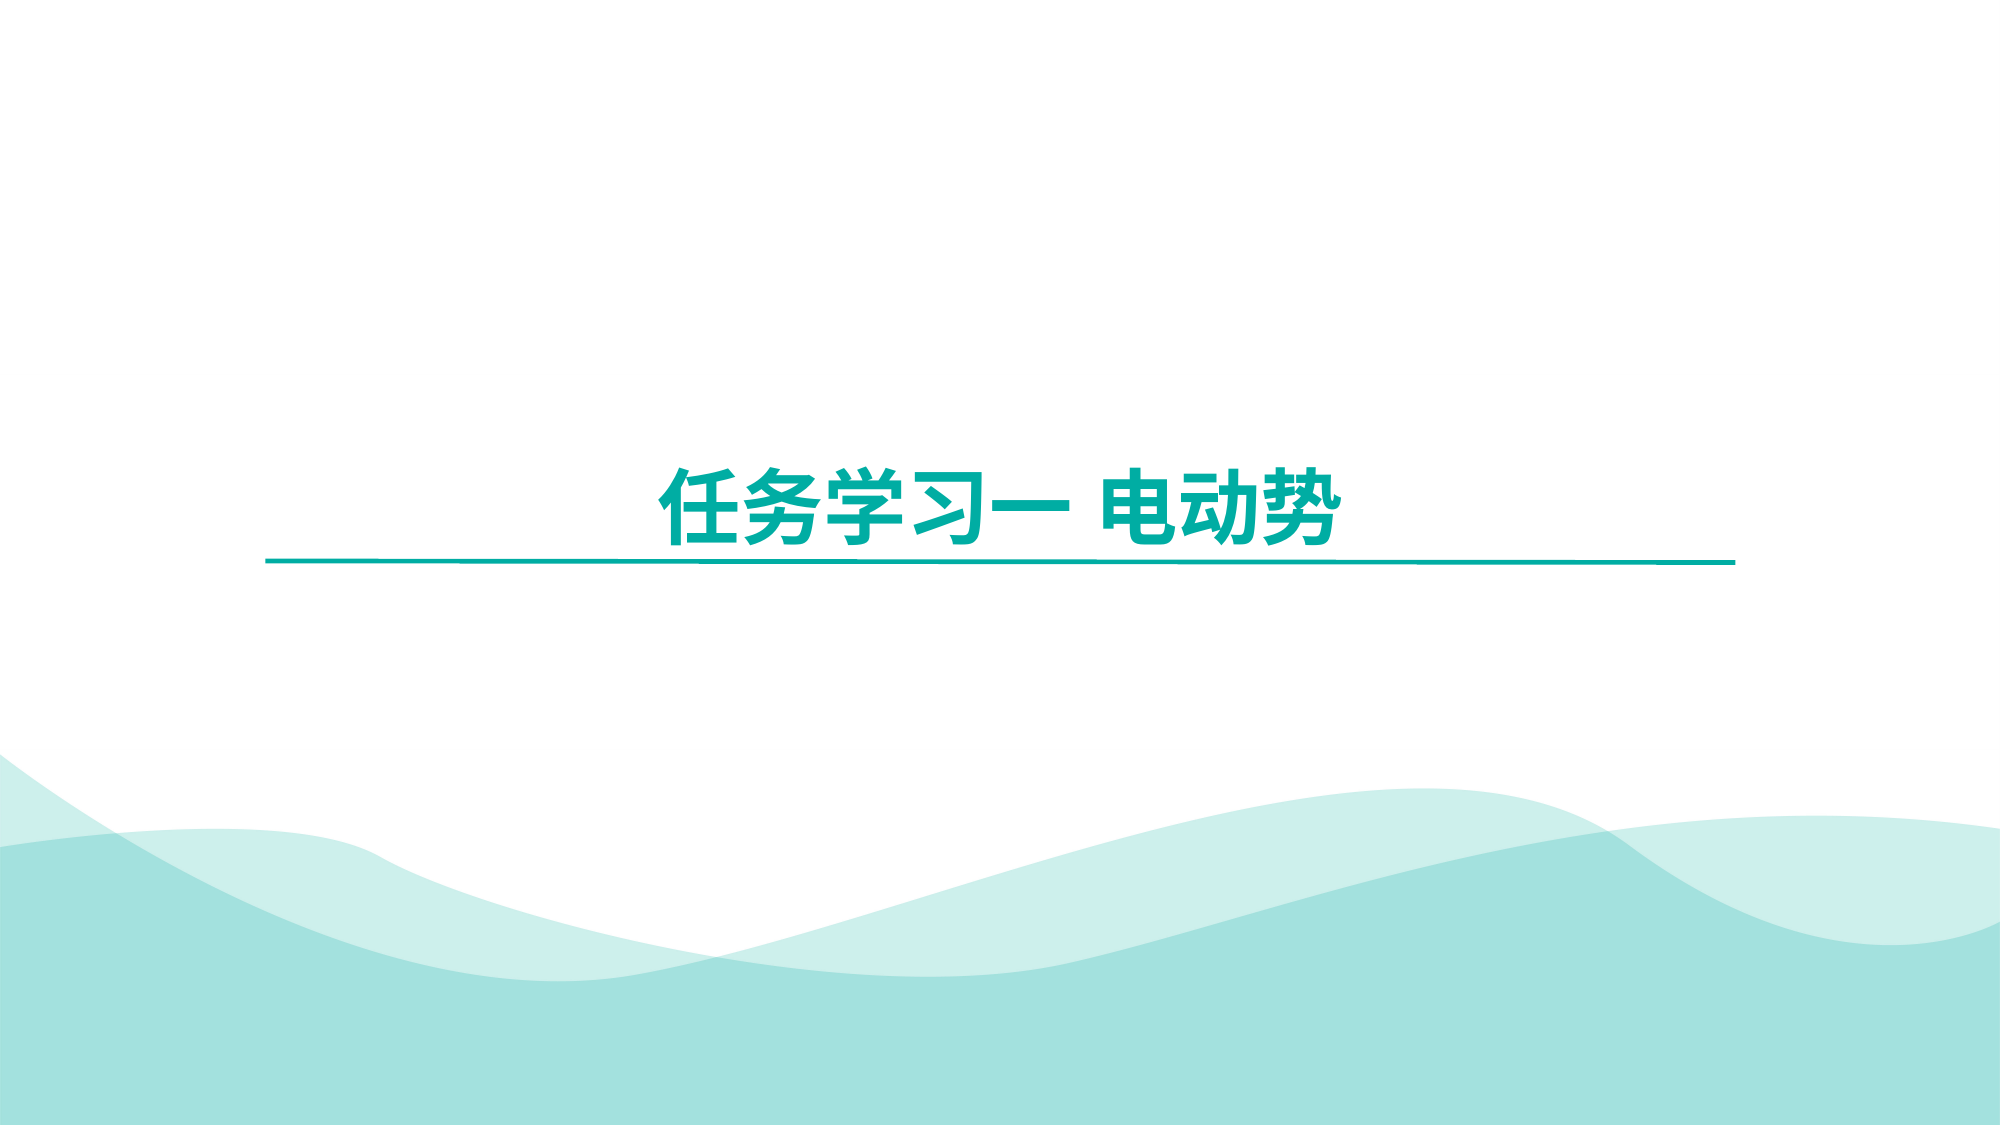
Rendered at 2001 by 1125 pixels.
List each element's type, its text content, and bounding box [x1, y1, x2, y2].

picture [0, 0, 2000, 1125]
text_box 任务学习一 电动势 [232, 371, 1769, 555]
